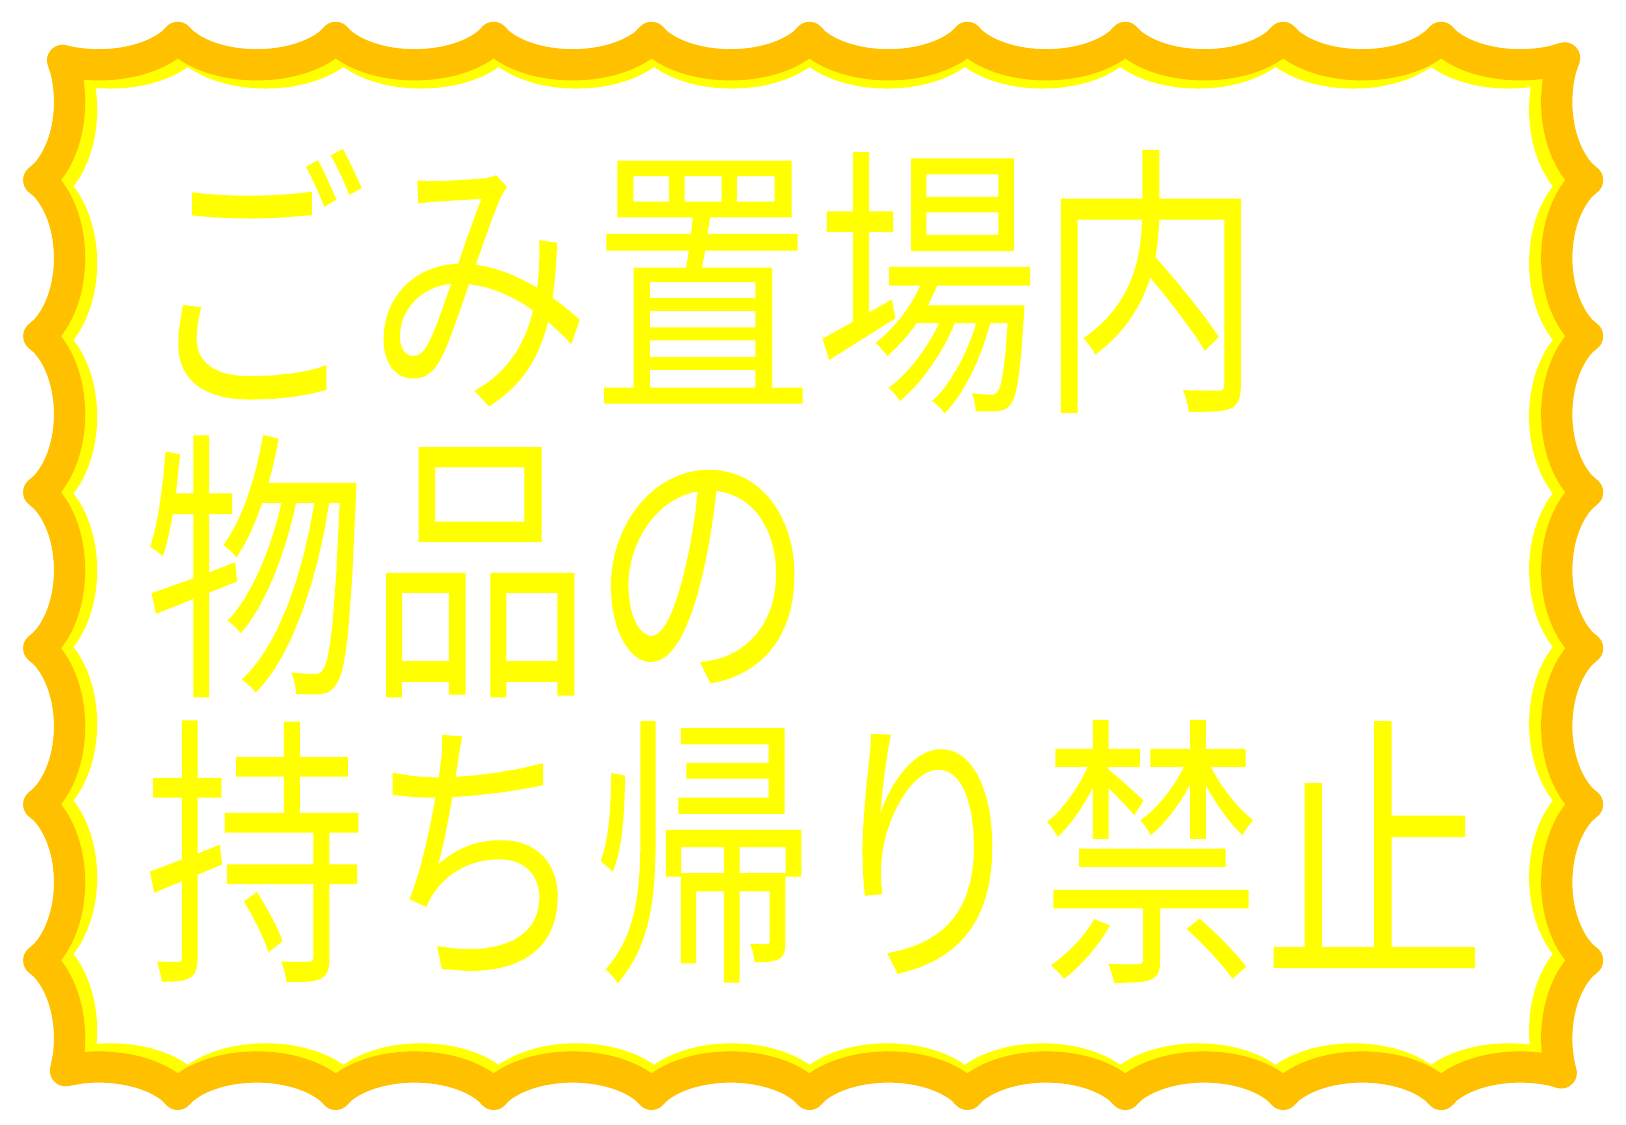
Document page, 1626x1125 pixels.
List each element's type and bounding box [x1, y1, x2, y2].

text_box [36, 35, 1590, 1097]
